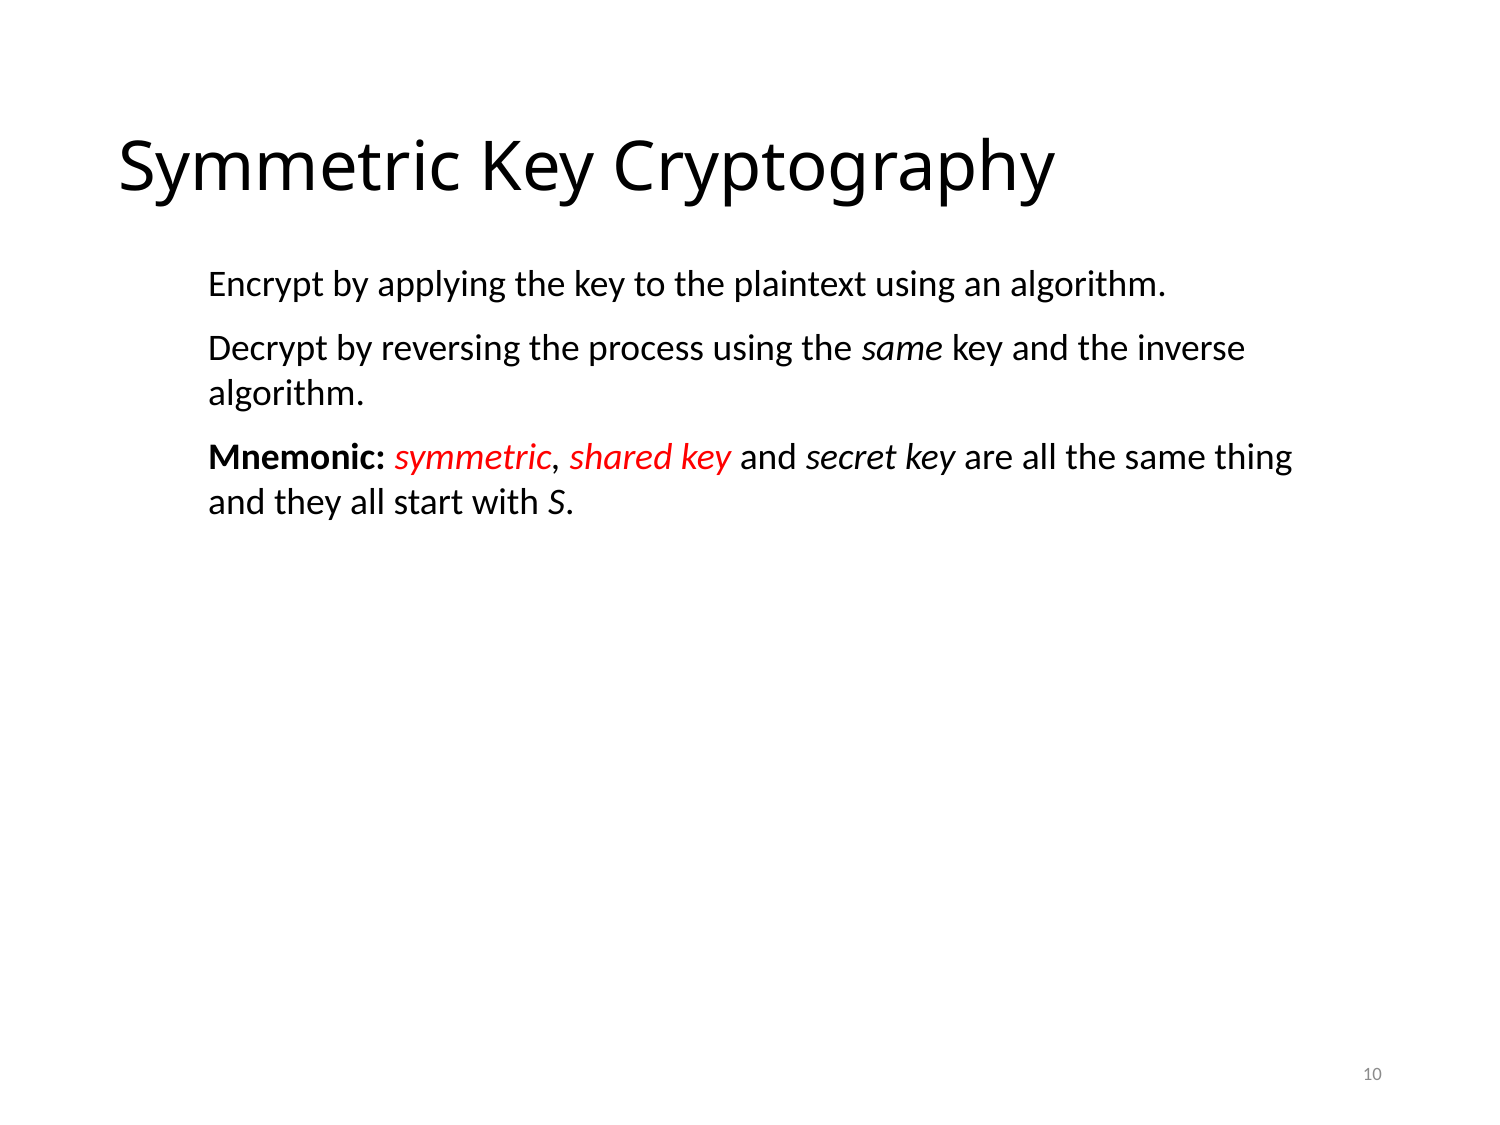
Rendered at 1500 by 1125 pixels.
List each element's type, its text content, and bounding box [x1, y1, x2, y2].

slide_number 10 [1059, 1042, 1397, 1103]
title Symmetric Key Cryptography [103, 59, 1397, 278]
text_box Encrypt by applying the key to the plaintext using an algorithm. Decrypt by reversing the process using the same key and the inverse algorithm. Mnemonic: symmetric, shared key and secret key are all the same thing and they all start with S. [189, 249, 1314, 531]
